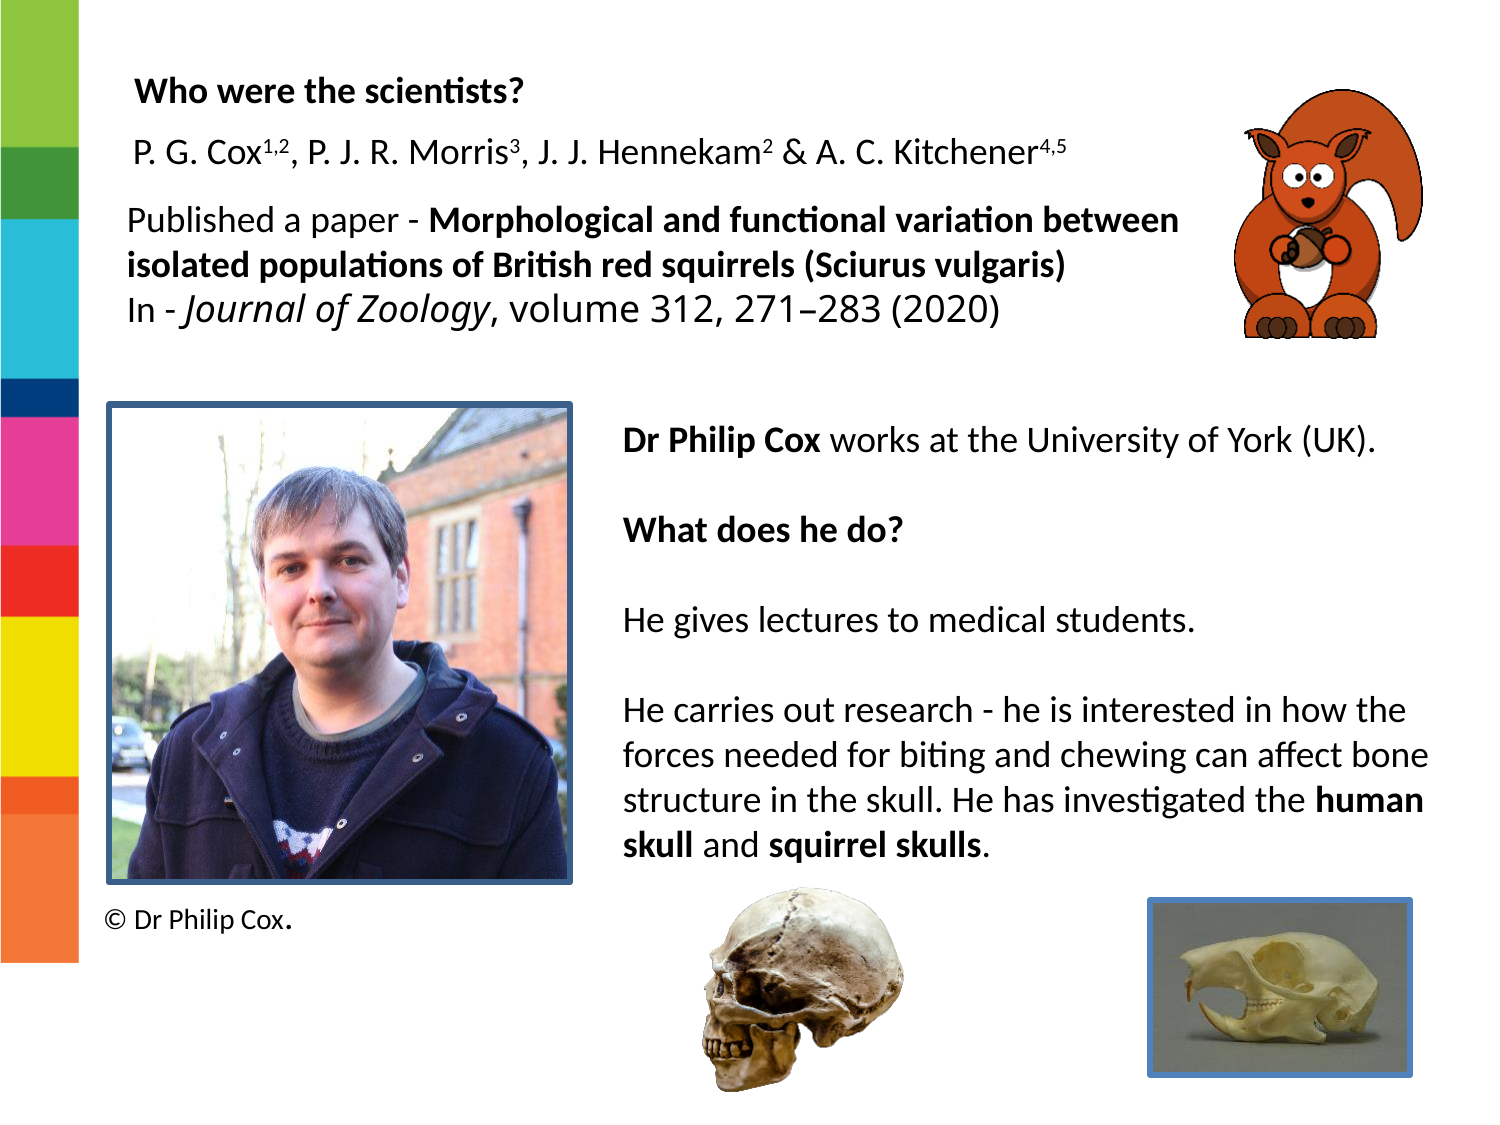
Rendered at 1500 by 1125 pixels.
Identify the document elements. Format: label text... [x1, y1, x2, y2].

picture [1153, 902, 1408, 1072]
text_box Who were the scientists? [119, 58, 541, 119]
picture [1, 0, 78, 962]
picture [111, 407, 568, 880]
text_box © Dr Philip Cox. [88, 884, 673, 945]
text_box P. G. Cox1,2, P. J. R. Morris3, J. J. Hennekam2 & A. C. Kitchener4,5 [118, 120, 1182, 180]
picture [1233, 89, 1423, 339]
picture [678, 870, 913, 1105]
text_box Published a paper - Morphological and functional variation between isolated populations of British red squirrels (Sciurus vulgaris) In - Journal of Zoology, volume 312, 271–283 (2020) [112, 187, 1228, 338]
text_box Dr Philip Cox works at the University of York (UK). What does he do? He gives lectures to medical students. He carries out research - he is interested in how the forces needed for biting and chewing can affect bone structure in the skull. He has investigated the human skull and squirrel skulls. [608, 407, 1447, 873]
